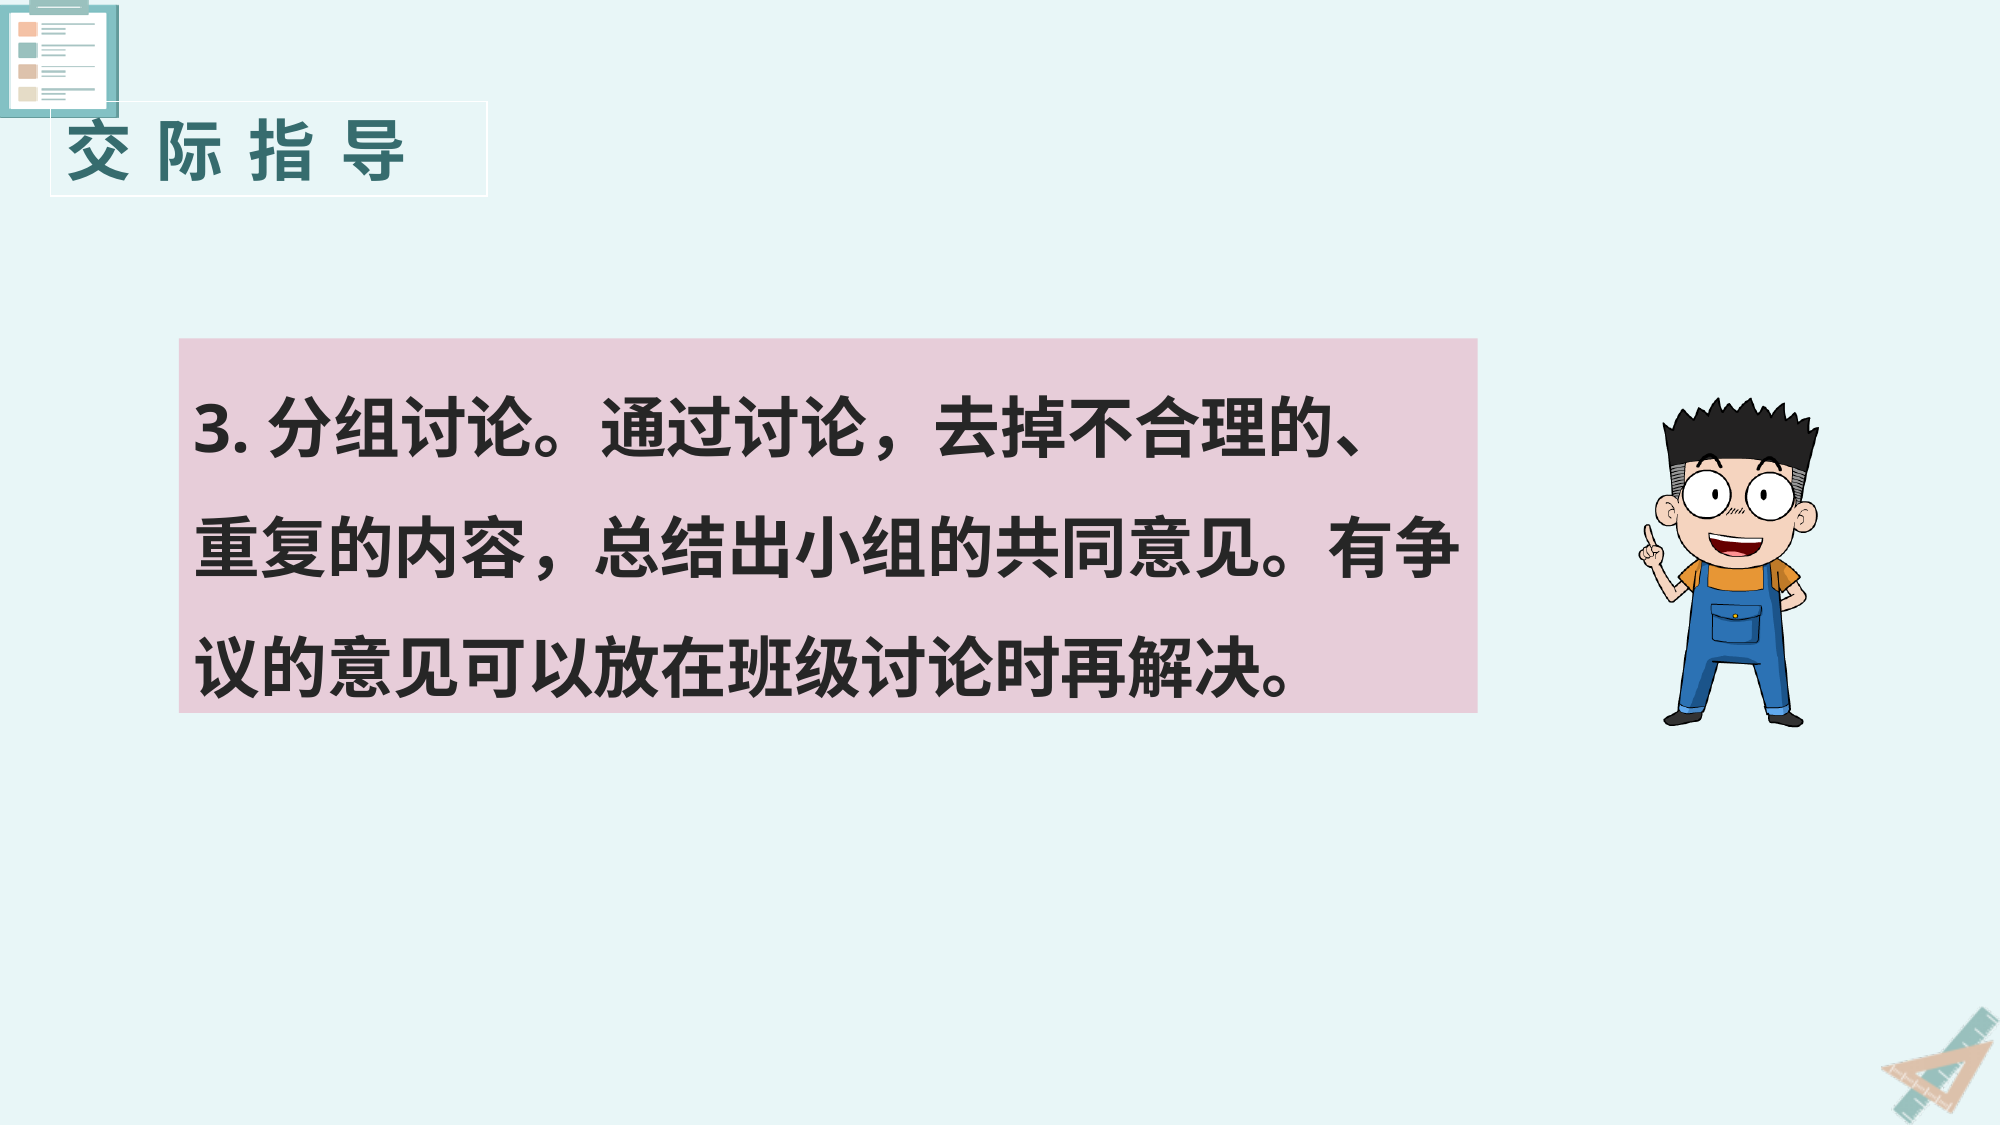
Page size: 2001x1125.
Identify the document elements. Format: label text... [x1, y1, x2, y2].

picture [1881, 1006, 2000, 1125]
picture [1616, 388, 1831, 737]
text_box 交际指导 [50, 101, 488, 196]
text_box 3.分组讨论。通过讨论，去掉不合理的、重复的内容，总结出小组的共同意见。有争议的意见可以放在班级讨论时再解决。 [178, 338, 1478, 713]
picture [0, 0, 119, 119]
